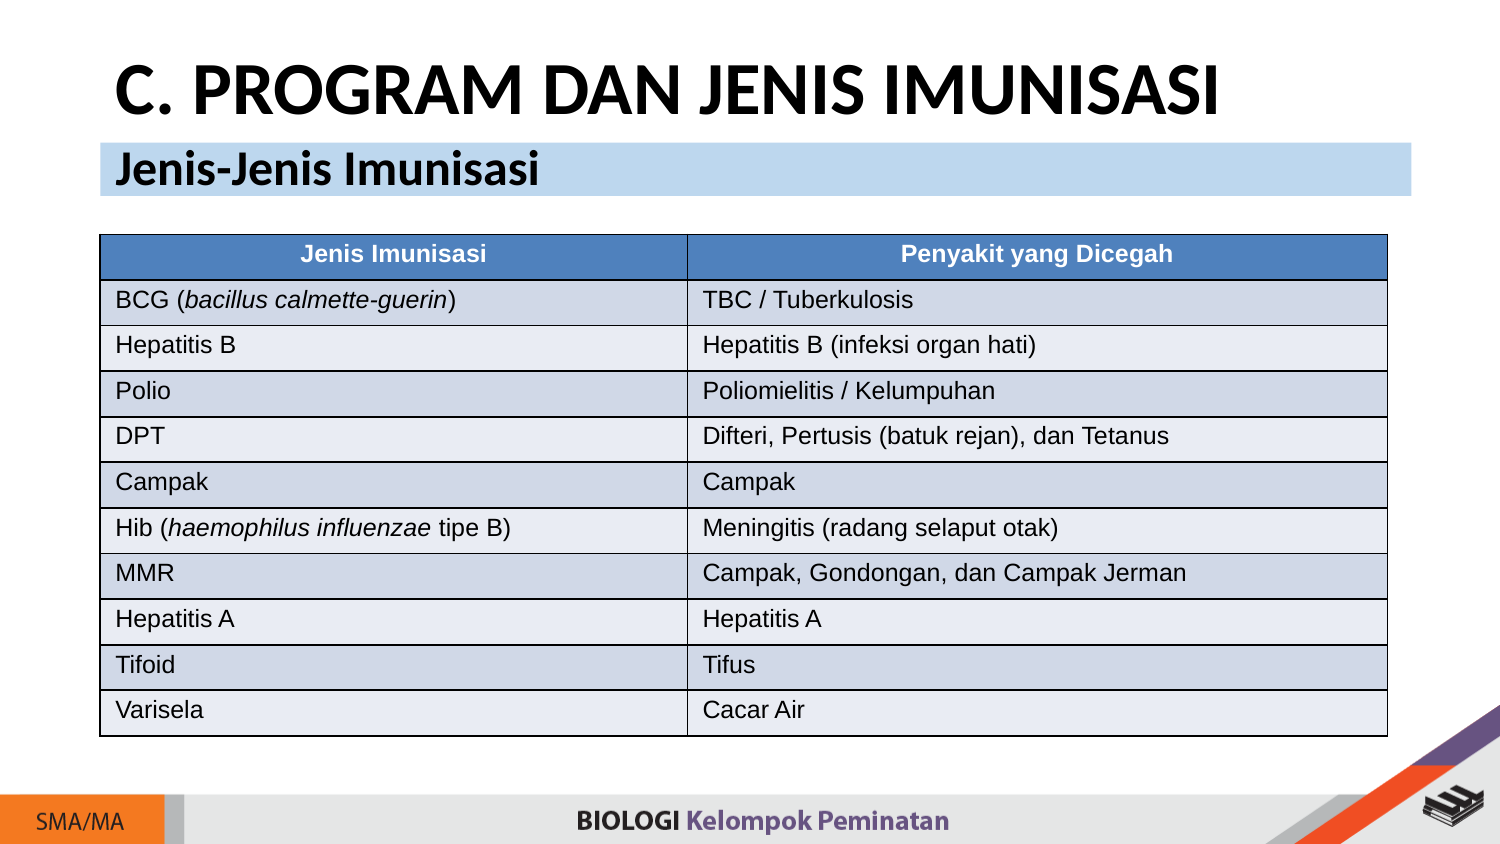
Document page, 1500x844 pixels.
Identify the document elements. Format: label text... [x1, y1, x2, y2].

table_header Jenis Imunisasi [101, 235, 687, 279]
table_cell Poliomielitis / Kelumpuhan [688, 372, 1387, 416]
table_header Penyakit yang Dicegah [688, 235, 1387, 279]
table_cell Hepatitis A [101, 600, 687, 644]
table_cell Hepatitis B [101, 326, 687, 370]
table_cell Meningitis (radang selaput otak) [688, 509, 1387, 553]
text_box C. PROGRAM DAN JENIS IMUNISASI [100, 50, 1412, 130]
table_cell Hepatitis B (infeksi organ hati) [688, 326, 1387, 370]
table_cell Tifoid [101, 646, 687, 689]
table_cell MMR [101, 554, 687, 598]
table_cell Hib (haemophilus influenzae tipe B) [101, 509, 687, 553]
table_cell Cacar Air [688, 691, 1387, 735]
table_cell Difteri, Pertusis (batuk rejan), dan Tetanus [688, 418, 1387, 461]
table_cell Campak, Gondongan, dan Campak Jerman [688, 554, 1387, 598]
table_cell Hepatitis A [688, 600, 1387, 644]
table_cell Varisela [101, 691, 687, 735]
table_cell Tifus [688, 646, 1387, 689]
table_cell TBC / Tuberkulosis [688, 281, 1387, 325]
picture [0, 705, 1500, 844]
table_cell Campak [101, 463, 687, 507]
table_cell Polio [101, 372, 687, 416]
table_cell DPT [101, 418, 687, 461]
table_cell BCG (bacillus calmette-guerin) [101, 281, 687, 325]
table_cell Campak [688, 463, 1387, 507]
text_box Jenis-Jenis Imunisasi [100, 142, 1412, 196]
